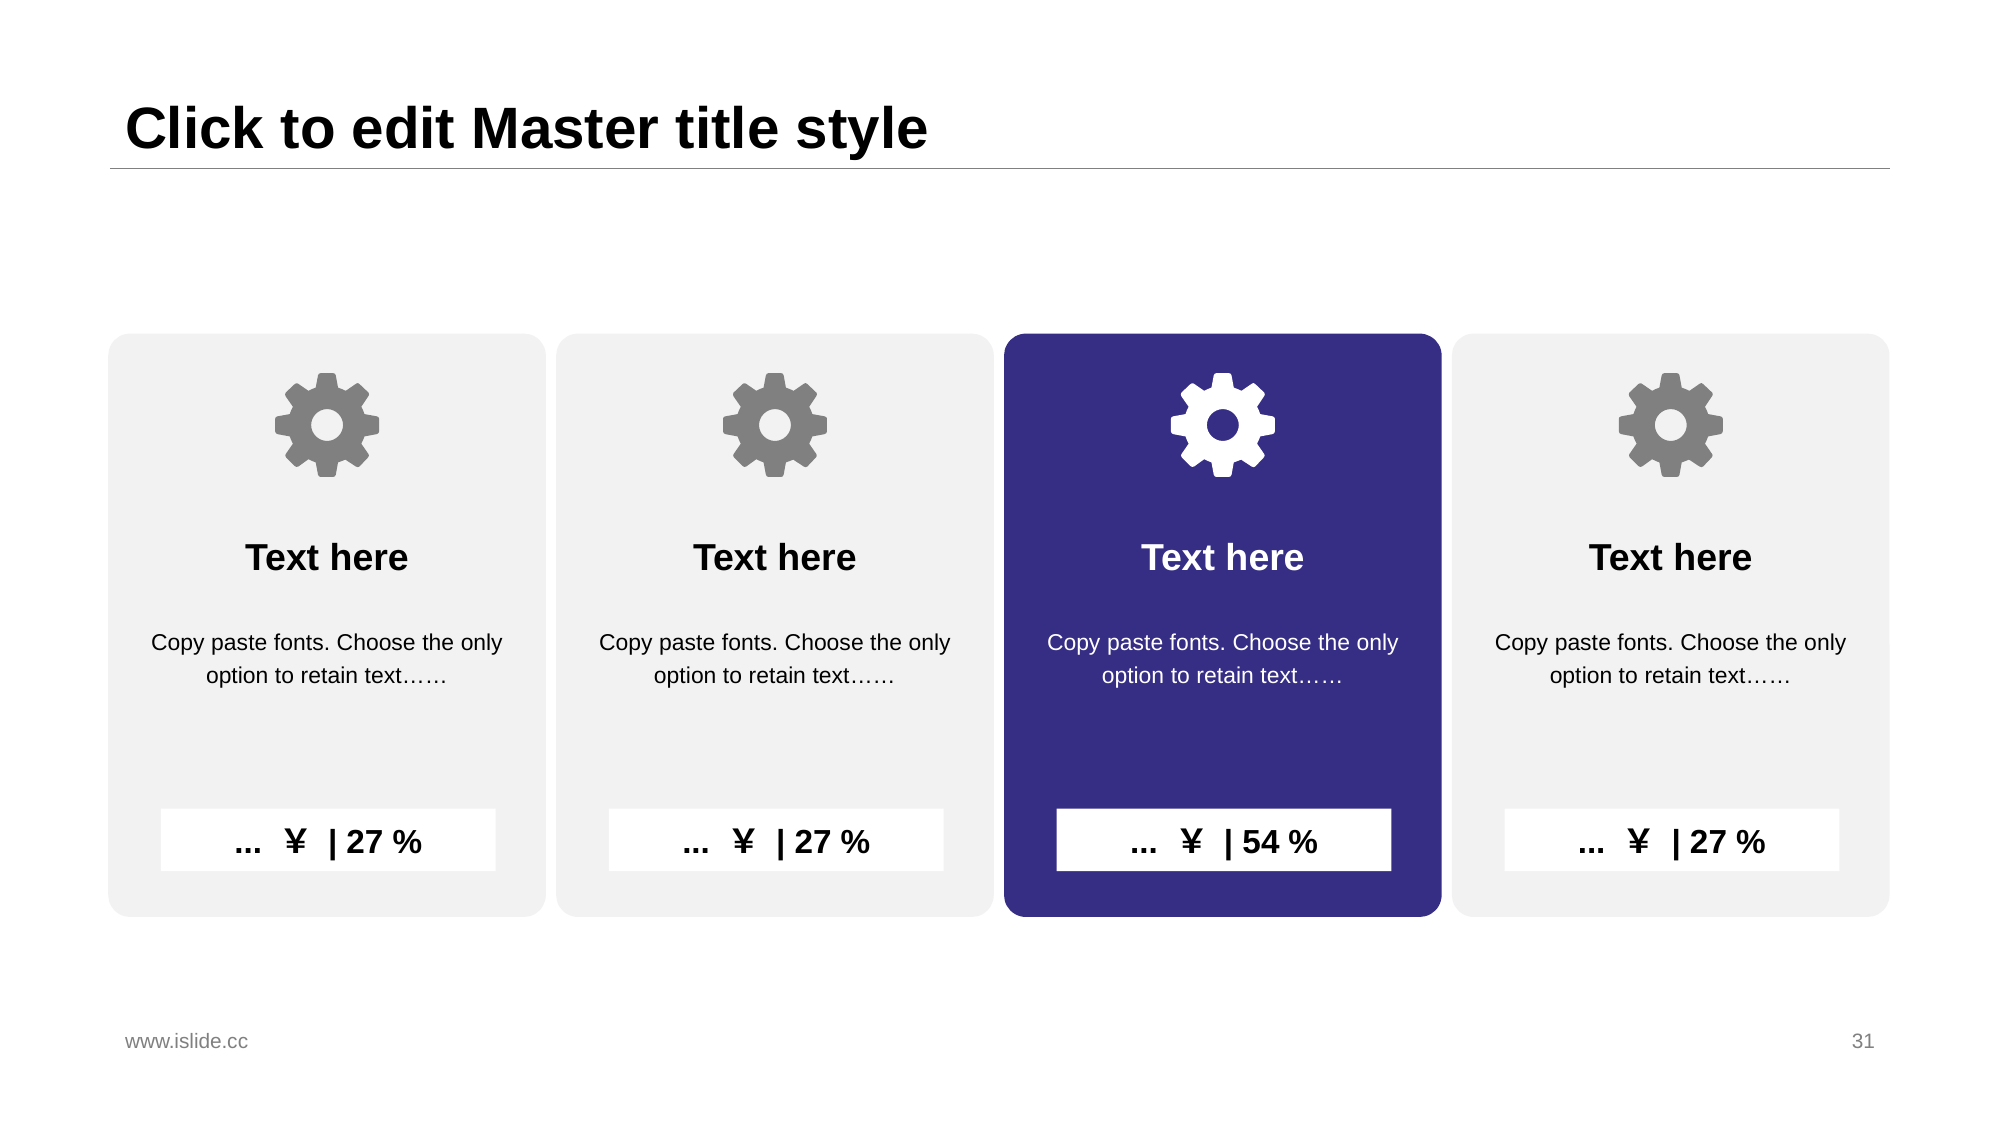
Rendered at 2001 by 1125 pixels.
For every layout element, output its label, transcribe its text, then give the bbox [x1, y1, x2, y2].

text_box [108, 333, 1890, 917]
title Click to edit Master title style [109, 0, 1890, 169]
slide_number 31 [1412, 1023, 1890, 1058]
footer www.islide.cc [109, 1023, 790, 1058]
